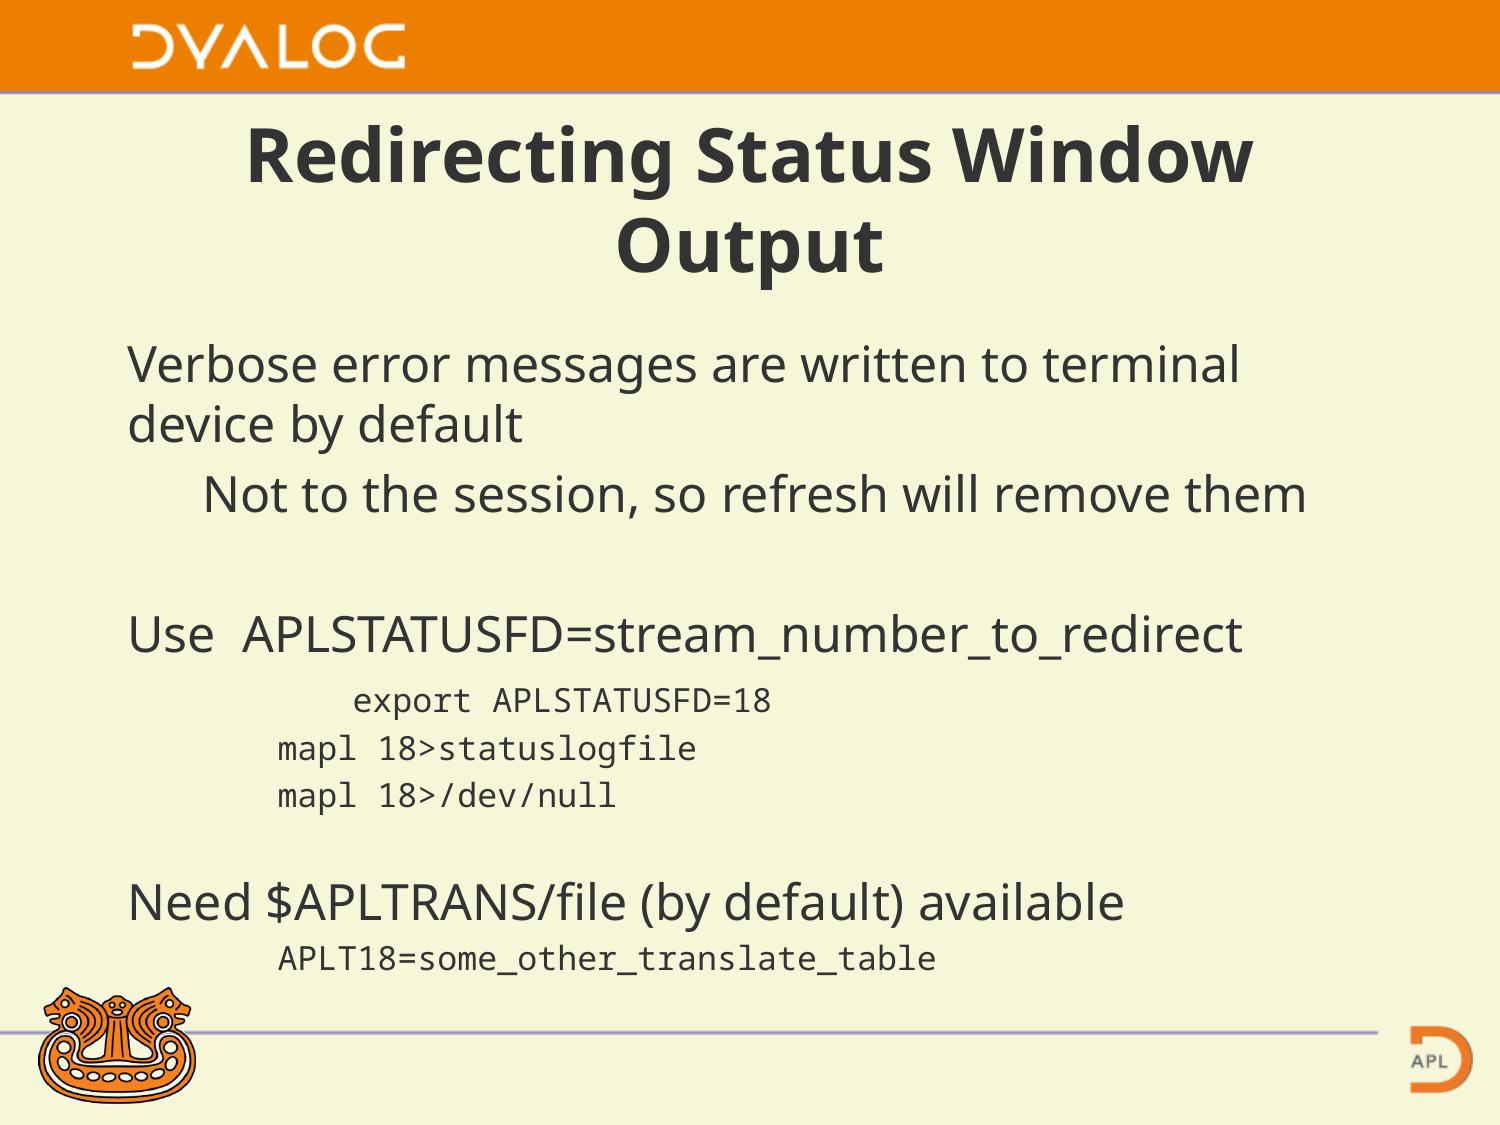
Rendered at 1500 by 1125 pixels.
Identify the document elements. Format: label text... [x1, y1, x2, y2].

picture [0, 0, 1500, 1125]
title Redirecting Status Window Output [112, 99, 1388, 288]
text_box Verbose error messages are written to terminal device by default Not to the session, so refresh will remove them Use APLSTATUSFD=stream_number_to_redirect export APLSTATUSFD=18 mapl 18>statuslogfile mapl 18>/dev/null Need $APLTRANS/file (by default) available APLT18=some_other_translate_table [112, 324, 1388, 1000]
